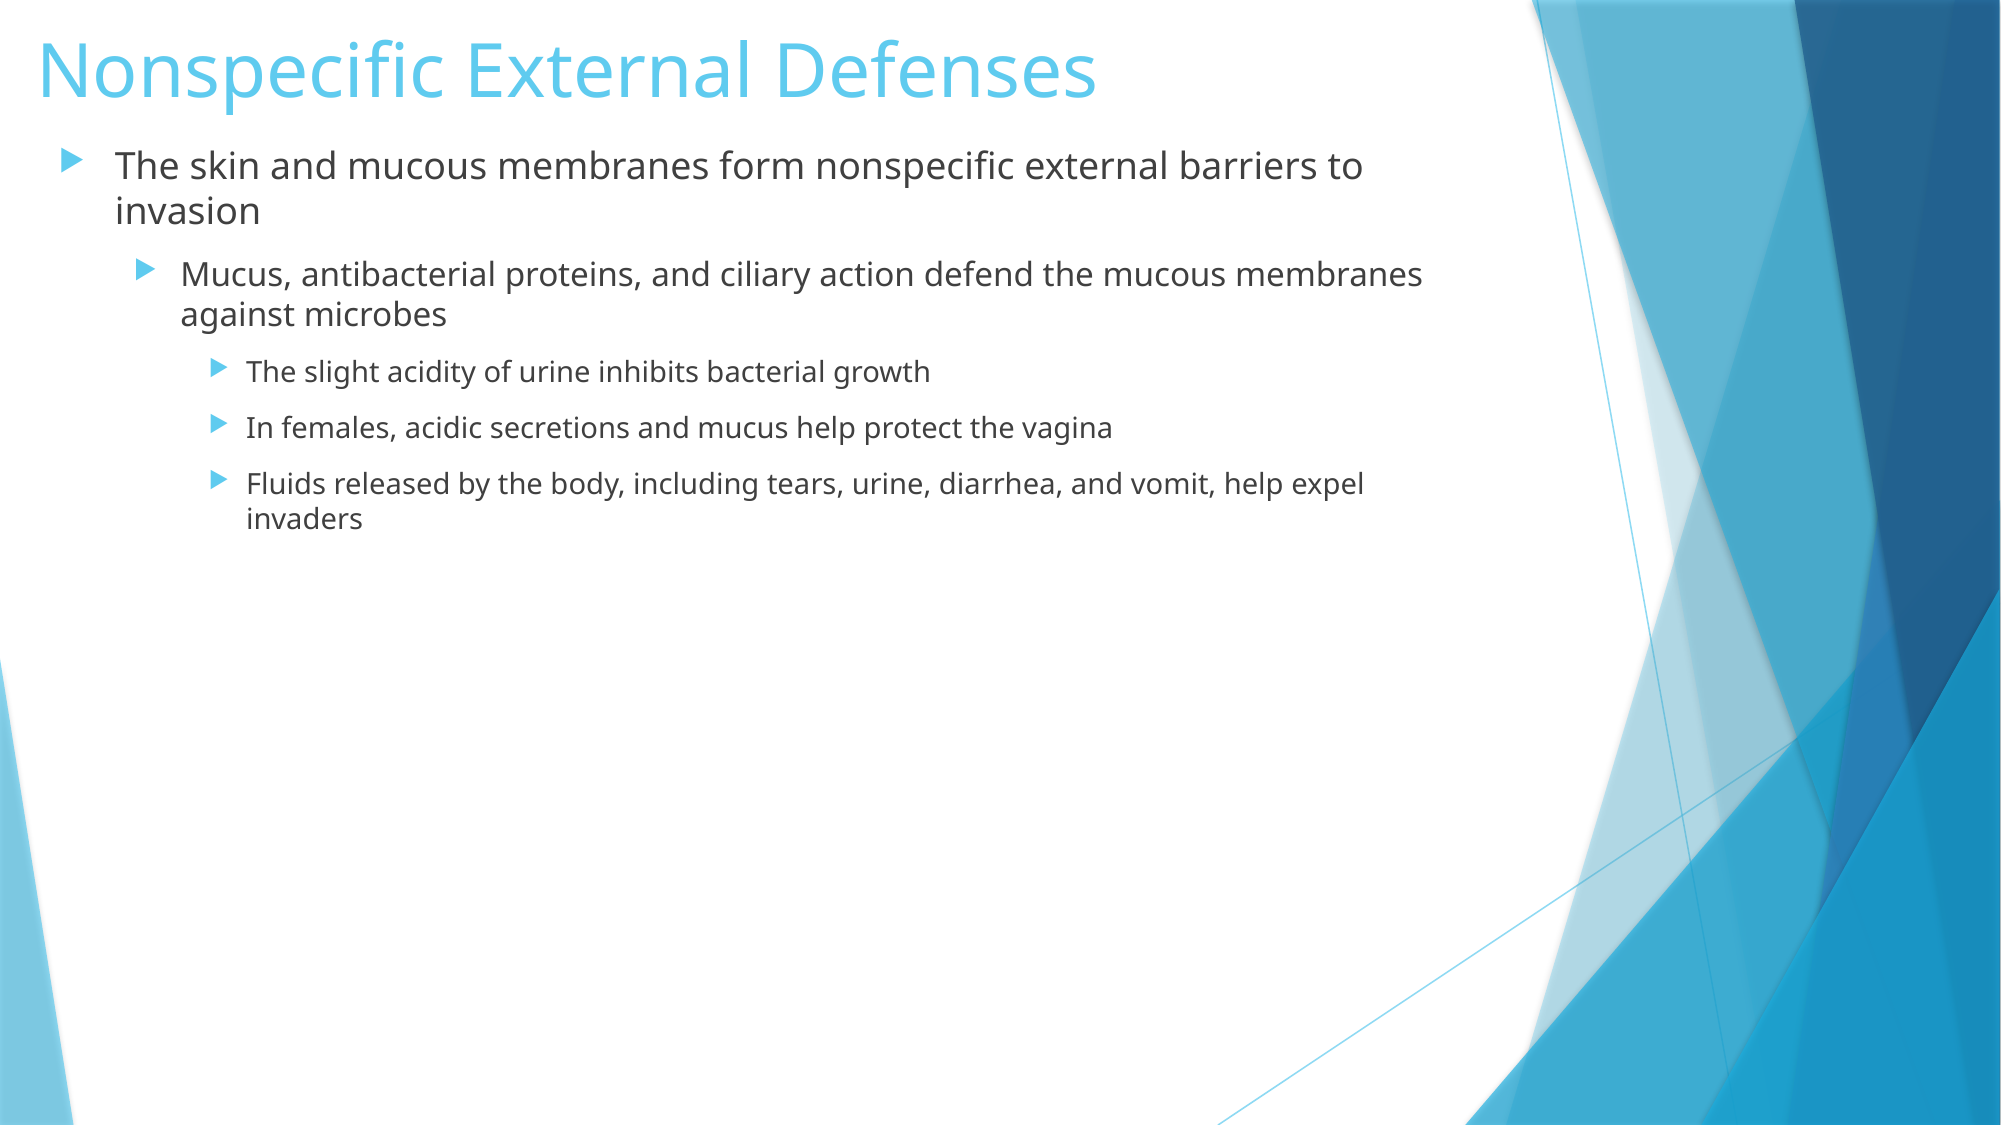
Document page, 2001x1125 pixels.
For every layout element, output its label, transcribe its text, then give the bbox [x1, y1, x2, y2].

list The skin and mucous membranes form nonspecific external barriers to invasion Mucus, antibacterial proteins, and ciliary action defend the mucous membranes against microbes The slight acidity of urine inhibits bacterial growth In females, acidic secretions and mucus help protect the vagina Fluids released by the body, including tears, urine, diarrhea, and vomit, help expel invaders [43, 134, 1454, 772]
title Nonspecific External Defenses [21, 14, 1116, 153]
